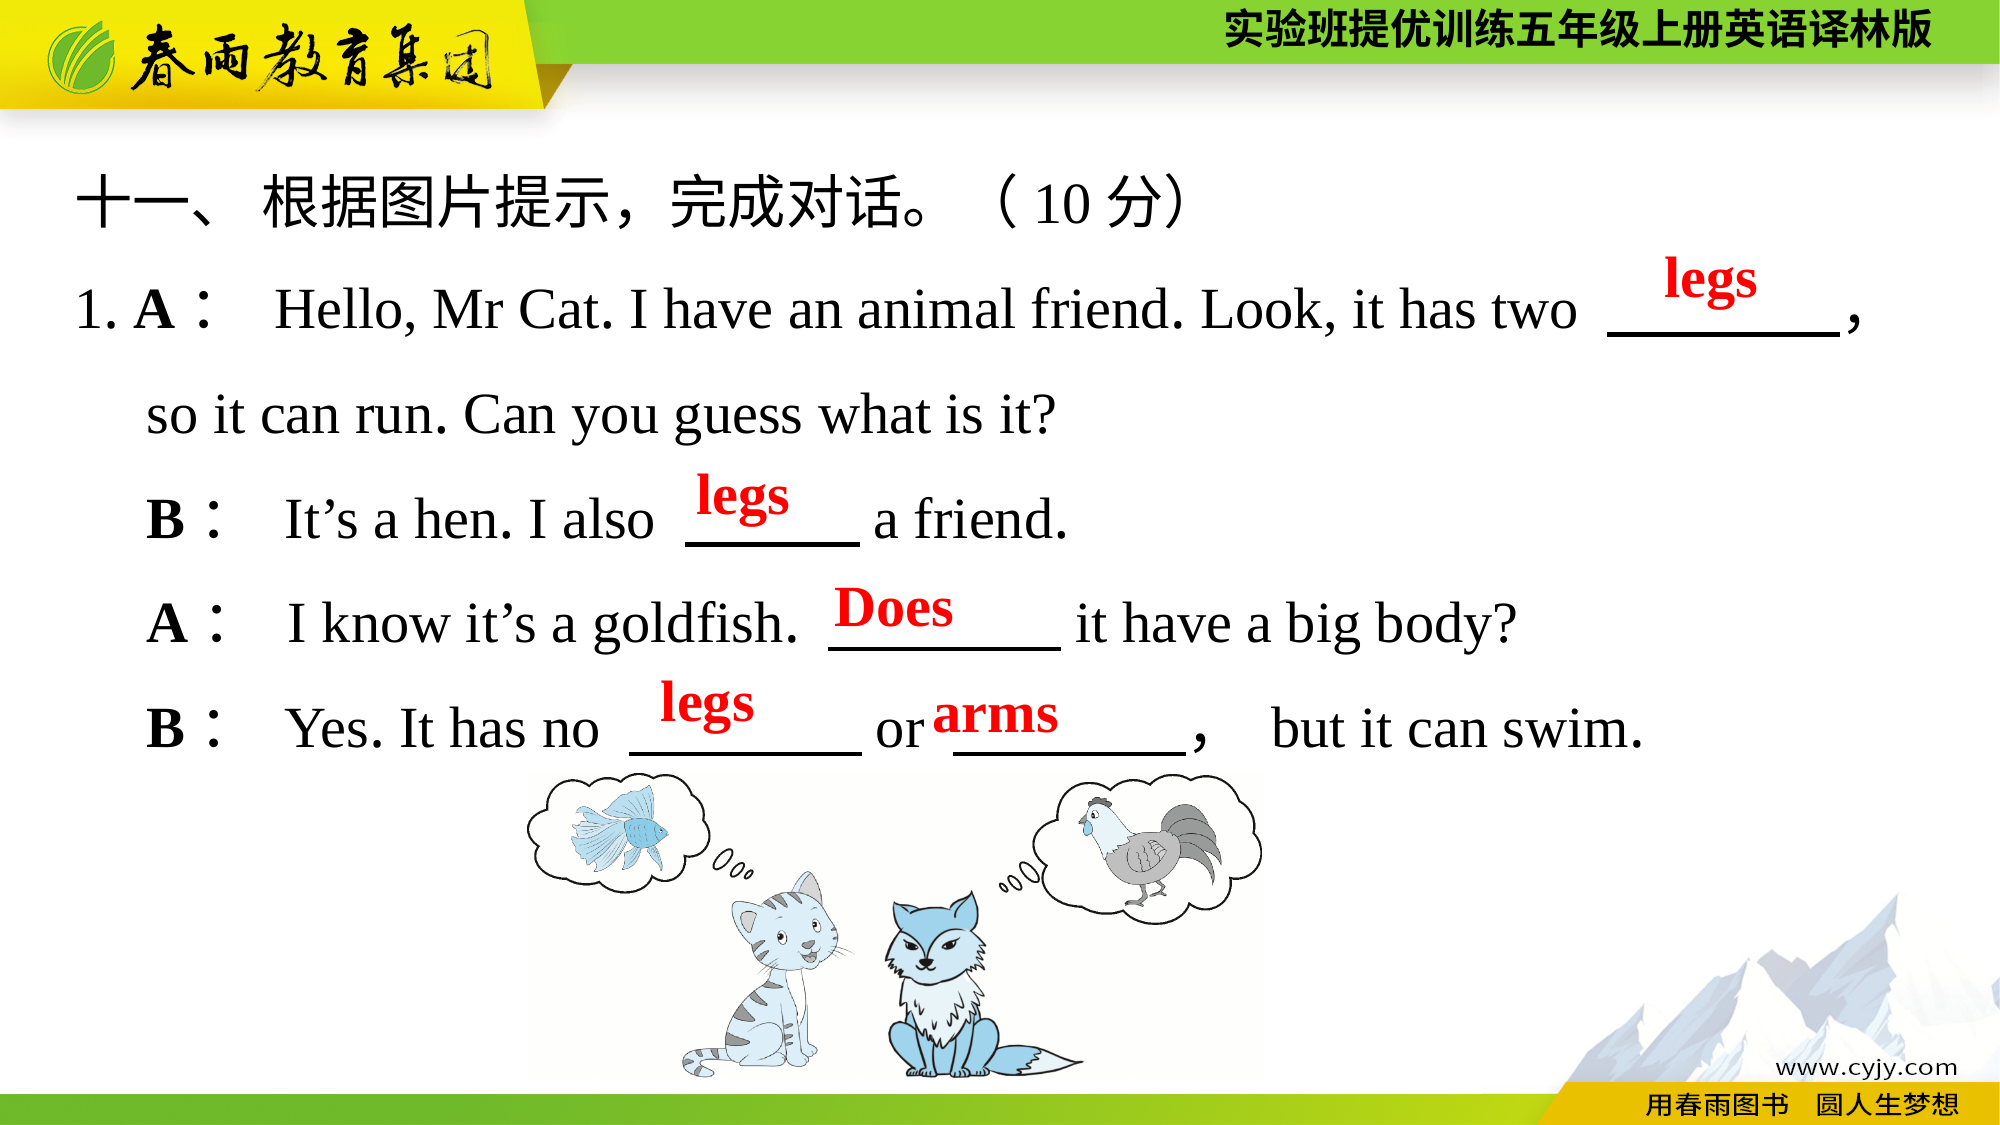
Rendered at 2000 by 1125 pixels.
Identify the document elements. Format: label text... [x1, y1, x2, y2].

text_box legs [1650, 231, 1774, 317]
text_box legs [646, 656, 770, 741]
text_box arms [918, 667, 1074, 752]
text_box Does [819, 560, 970, 646]
text_box legs [681, 448, 806, 534]
picture [0, 0, 2000, 1125]
list 十一、 根据图片提示，完成对话。（10分） 1. A： Hello, Mr Cat. I have an animal friend. Look, it has two ， so it can run. Can you guess what is it? B： It’s a hen. I also a friend. A： I know it’s a goldfish. it have a big body? B： Yes. It has no or ， but it can swim. [59, 122, 1944, 774]
